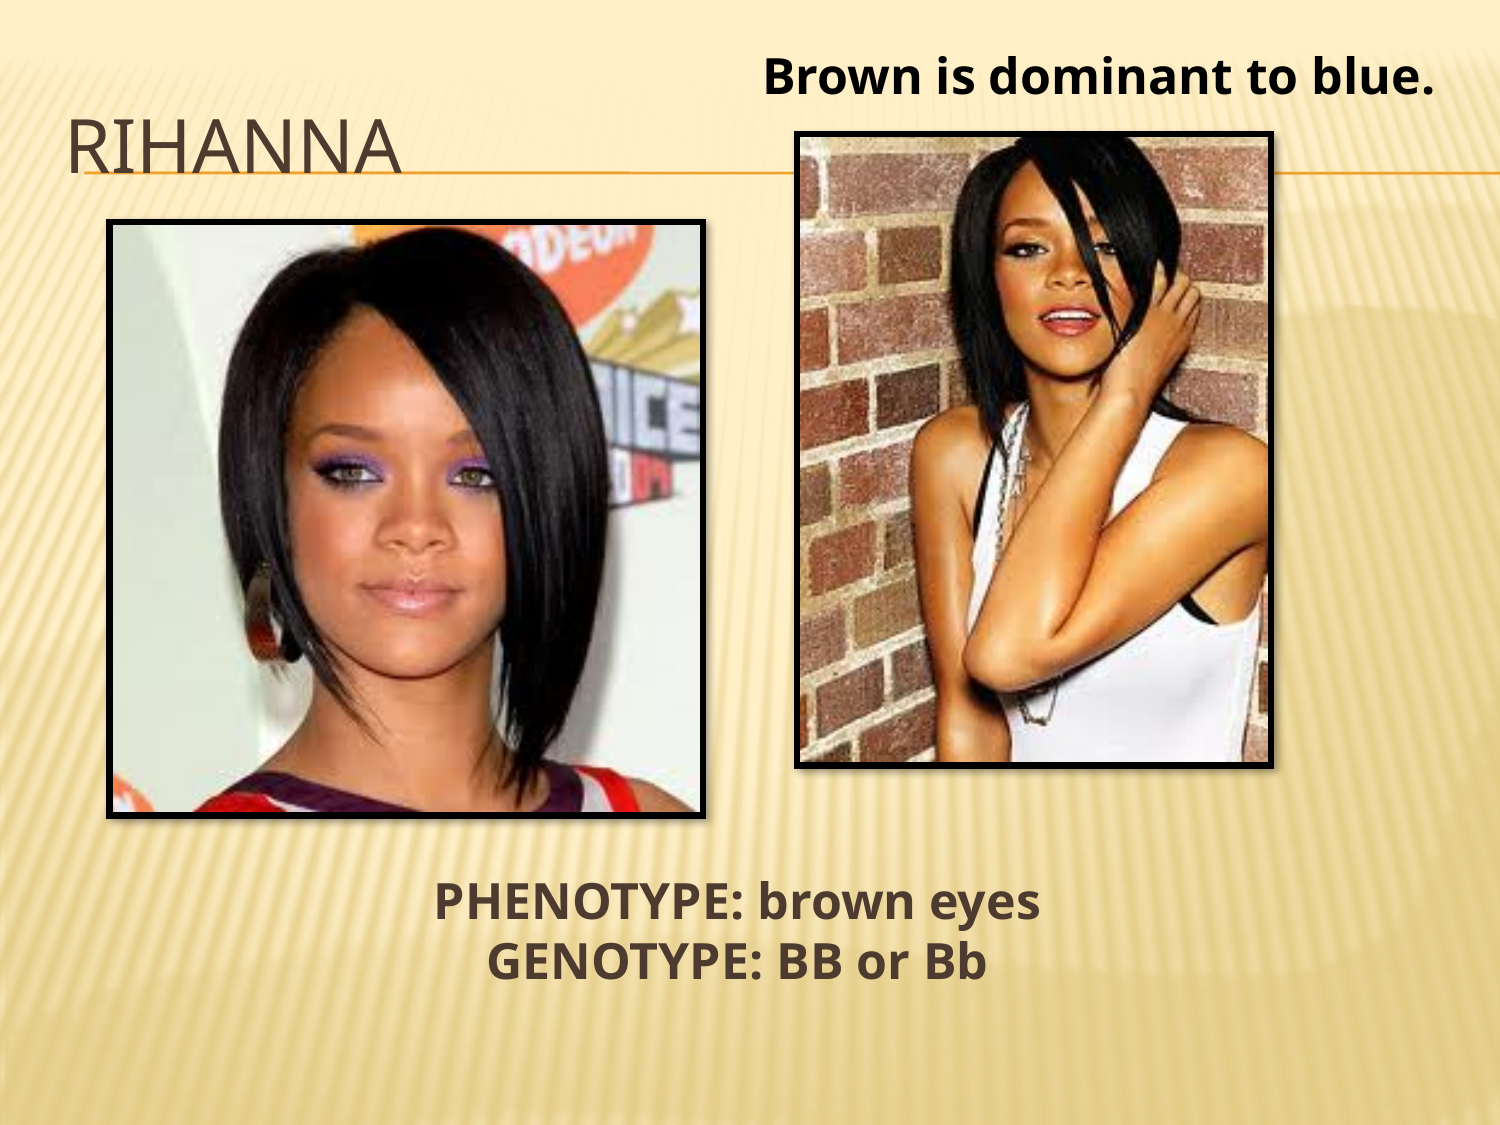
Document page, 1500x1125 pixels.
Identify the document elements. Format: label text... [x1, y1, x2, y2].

picture [112, 224, 701, 813]
text_box Brown is dominant to blue. [747, 37, 1451, 113]
title Rihanna [50, 75, 1475, 213]
picture [799, 137, 1269, 763]
text_box PHENOTYPE: brown eyes GENOTYPE: BB or Bb [187, 862, 1288, 998]
